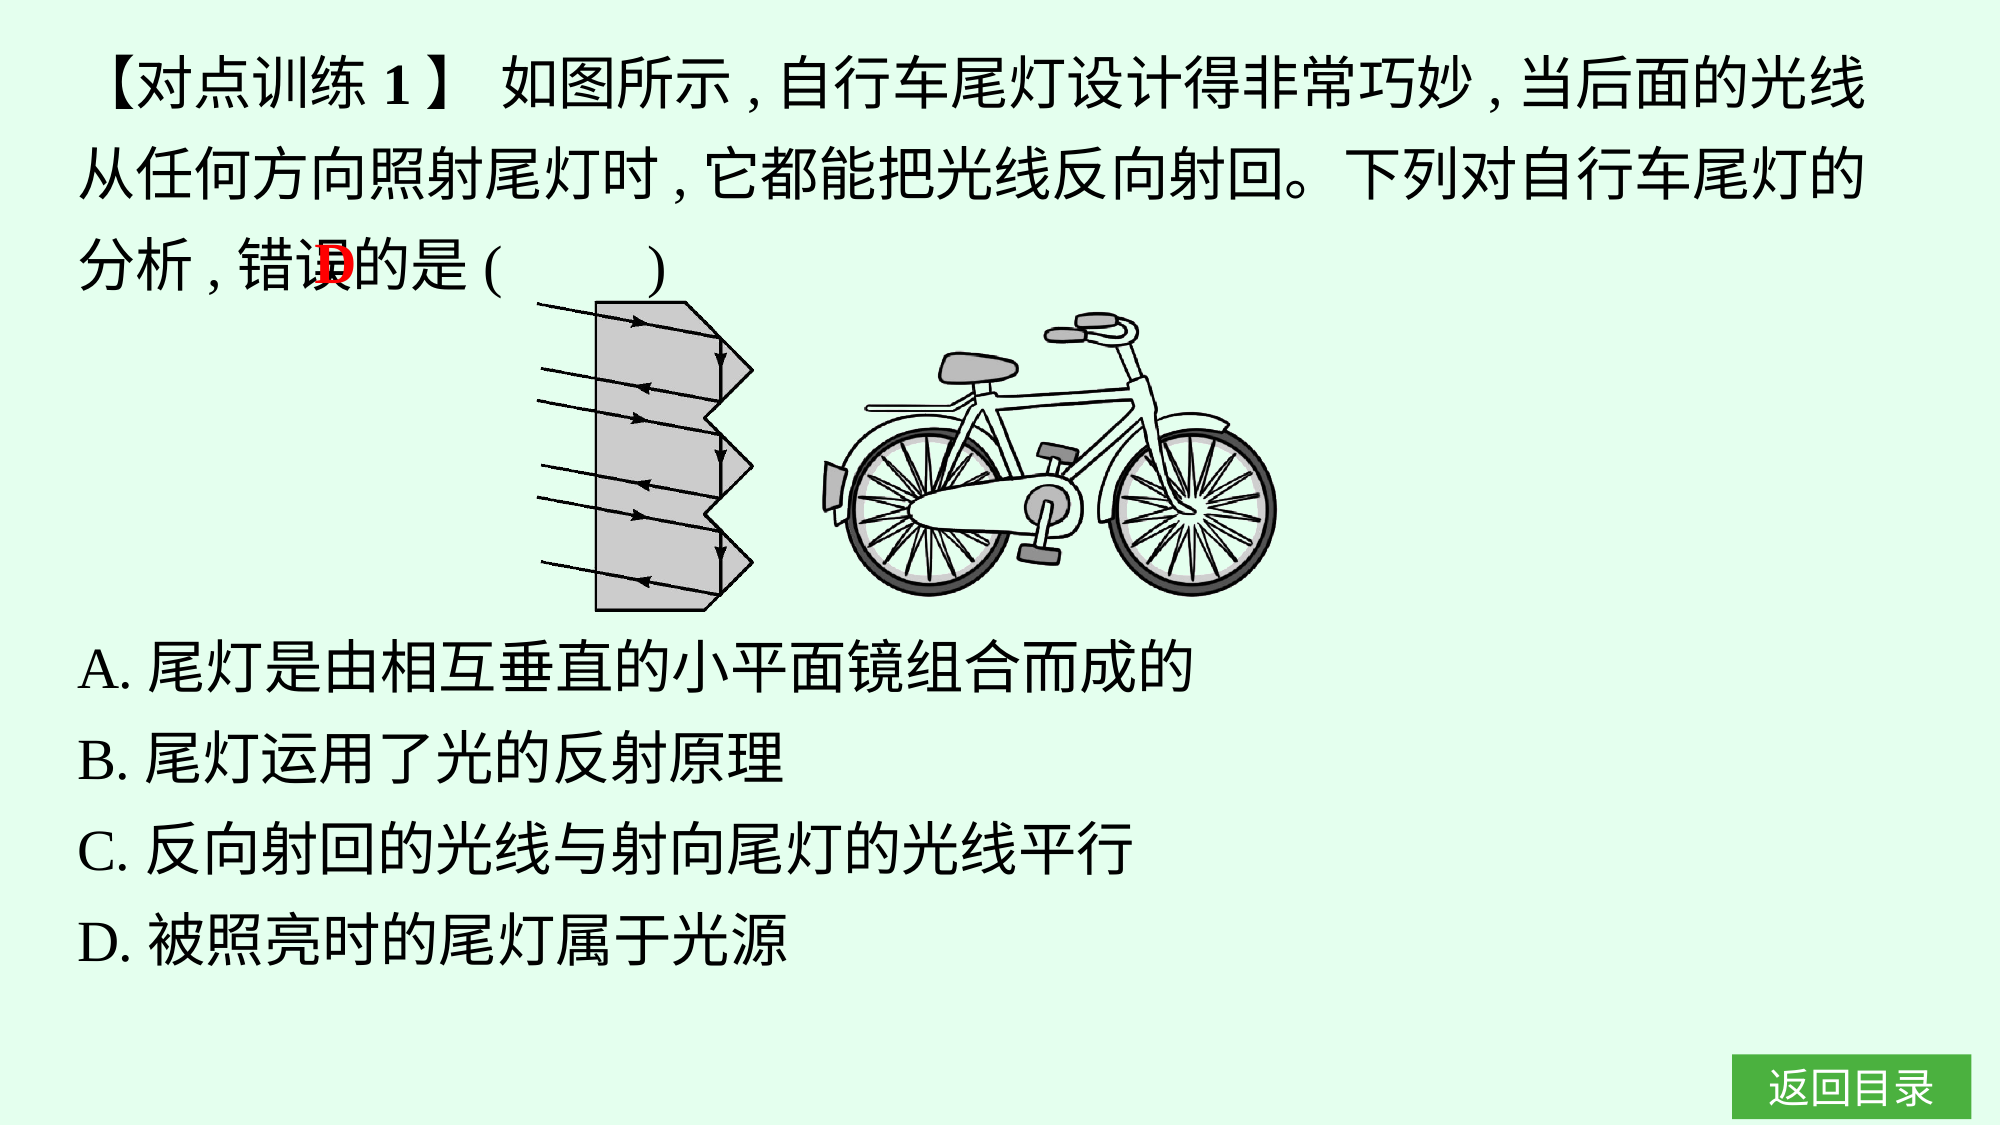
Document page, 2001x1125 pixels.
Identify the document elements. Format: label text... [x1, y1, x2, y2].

text_box A.尾灯是由相互垂直的小平面镜组合而成的 B.尾灯运用了光的反射原理 C.反向射回的光线与射向尾灯的光线平行 D.被照亮时的尾灯属于光源 [62, 601, 1938, 981]
text_box 【对点训练1】 如图所示,自行车尾灯设计得非常巧妙,当后面的光线从任何方向照射尾灯时,它都能把光线反向射回。下列对自行车尾灯的分析,错误的是( ) [62, 18, 1938, 306]
picture [533, 298, 1284, 614]
text_box D [299, 203, 372, 303]
